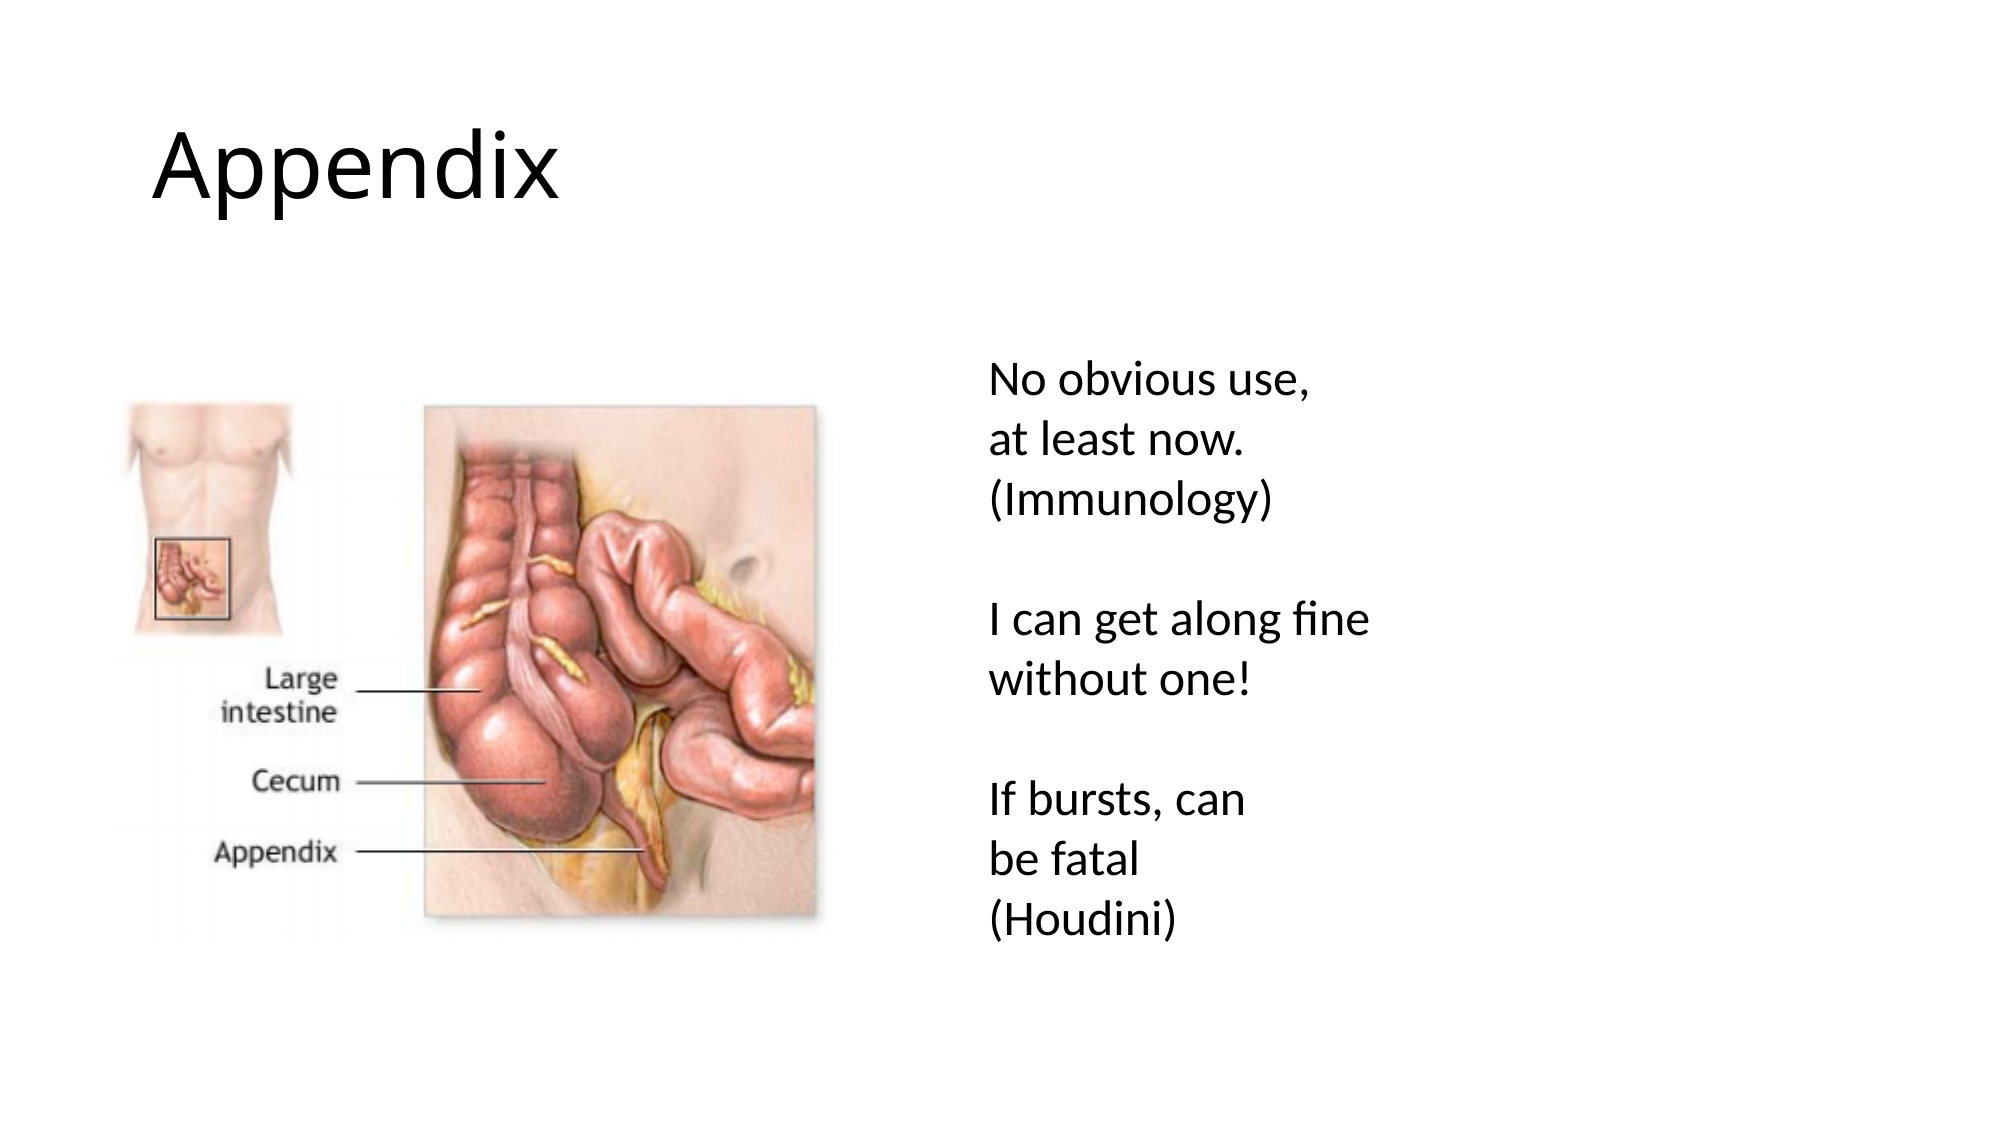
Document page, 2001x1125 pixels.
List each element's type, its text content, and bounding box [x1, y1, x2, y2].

title Appendix [137, 59, 1863, 278]
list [110, 400, 838, 941]
text_box No obvious use, at least now. (Immunology) I can get along fine without one! If bursts, can be fatal (Houdini) [973, 338, 1477, 954]
